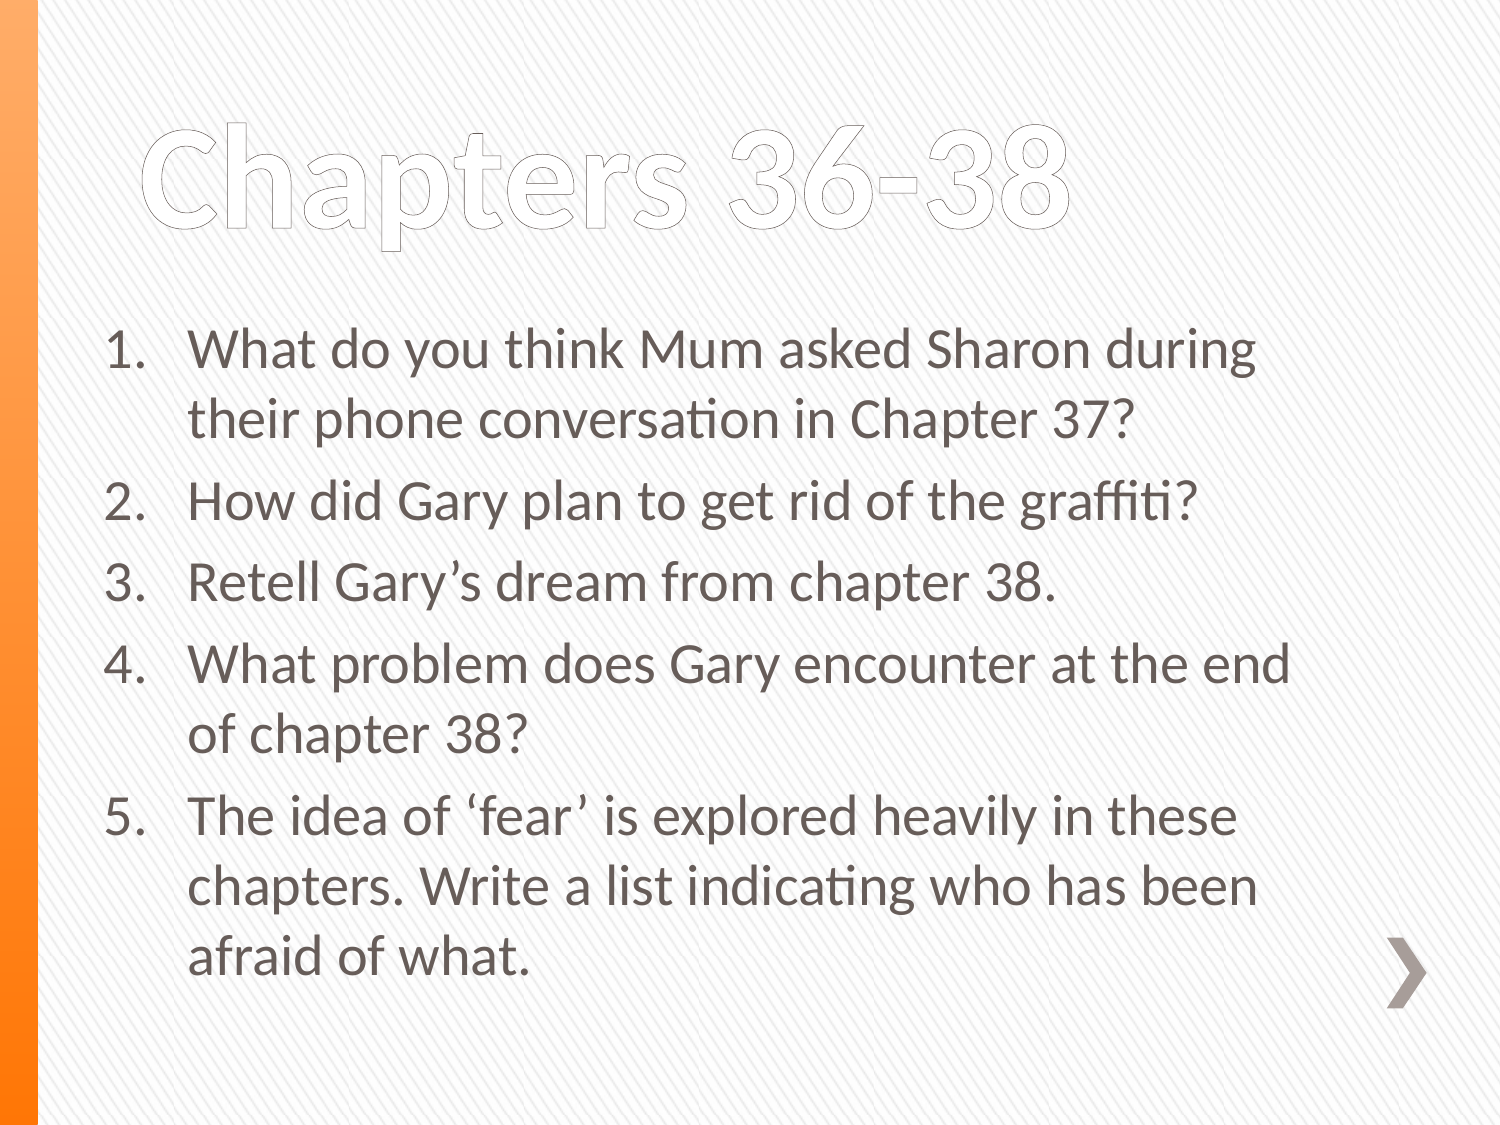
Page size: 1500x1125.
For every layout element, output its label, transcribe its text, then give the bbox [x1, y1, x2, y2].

title Chapters 36-38 [123, 78, 1312, 266]
list What do you think Mum asked Sharon during their phone conversation in Chapter 37? How did Gary plan to get rid of the graffiti? Retell Gary’s dream from chapter 38. What problem does Gary encounter at the end of chapter 38? The idea of ‘fear’ is explored heavily in these chapters. Write a list indicating who has been afraid of what. [88, 302, 1314, 1028]
